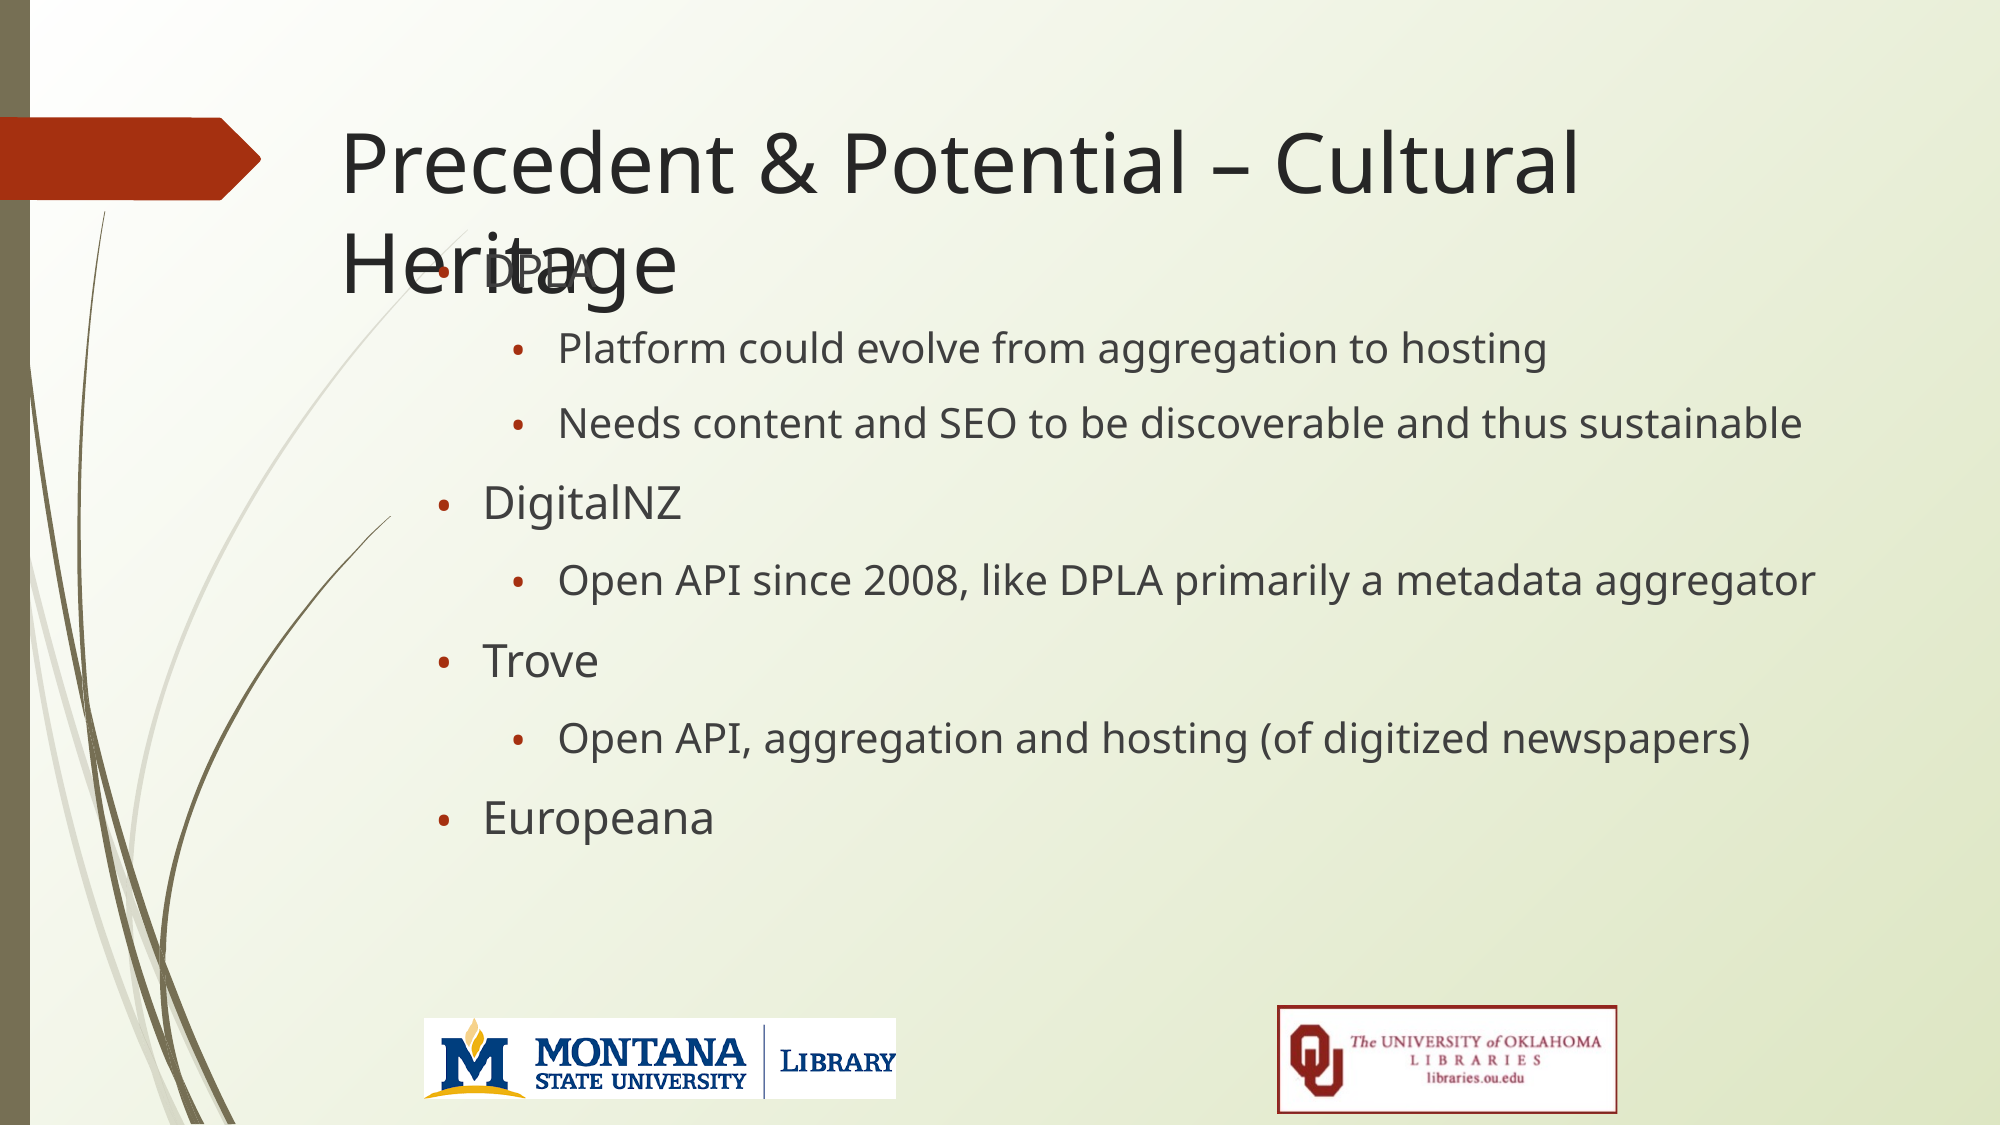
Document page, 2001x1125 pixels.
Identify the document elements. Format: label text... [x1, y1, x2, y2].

picture [1277, 1005, 1618, 1114]
picture [424, 1018, 896, 1099]
list DPLA Platform could evolve from aggregation to hosting Needs content and SEO to be discoverable and thus sustainable DigitalNZ Open API since 2008, like DPLA primarily a metadata aggregator Trove Open API, aggregation and hosting (of digitized newspapers) Europeana [345, 206, 1954, 967]
title Precedent & Potential – Cultural Heritage [324, 102, 1954, 313]
